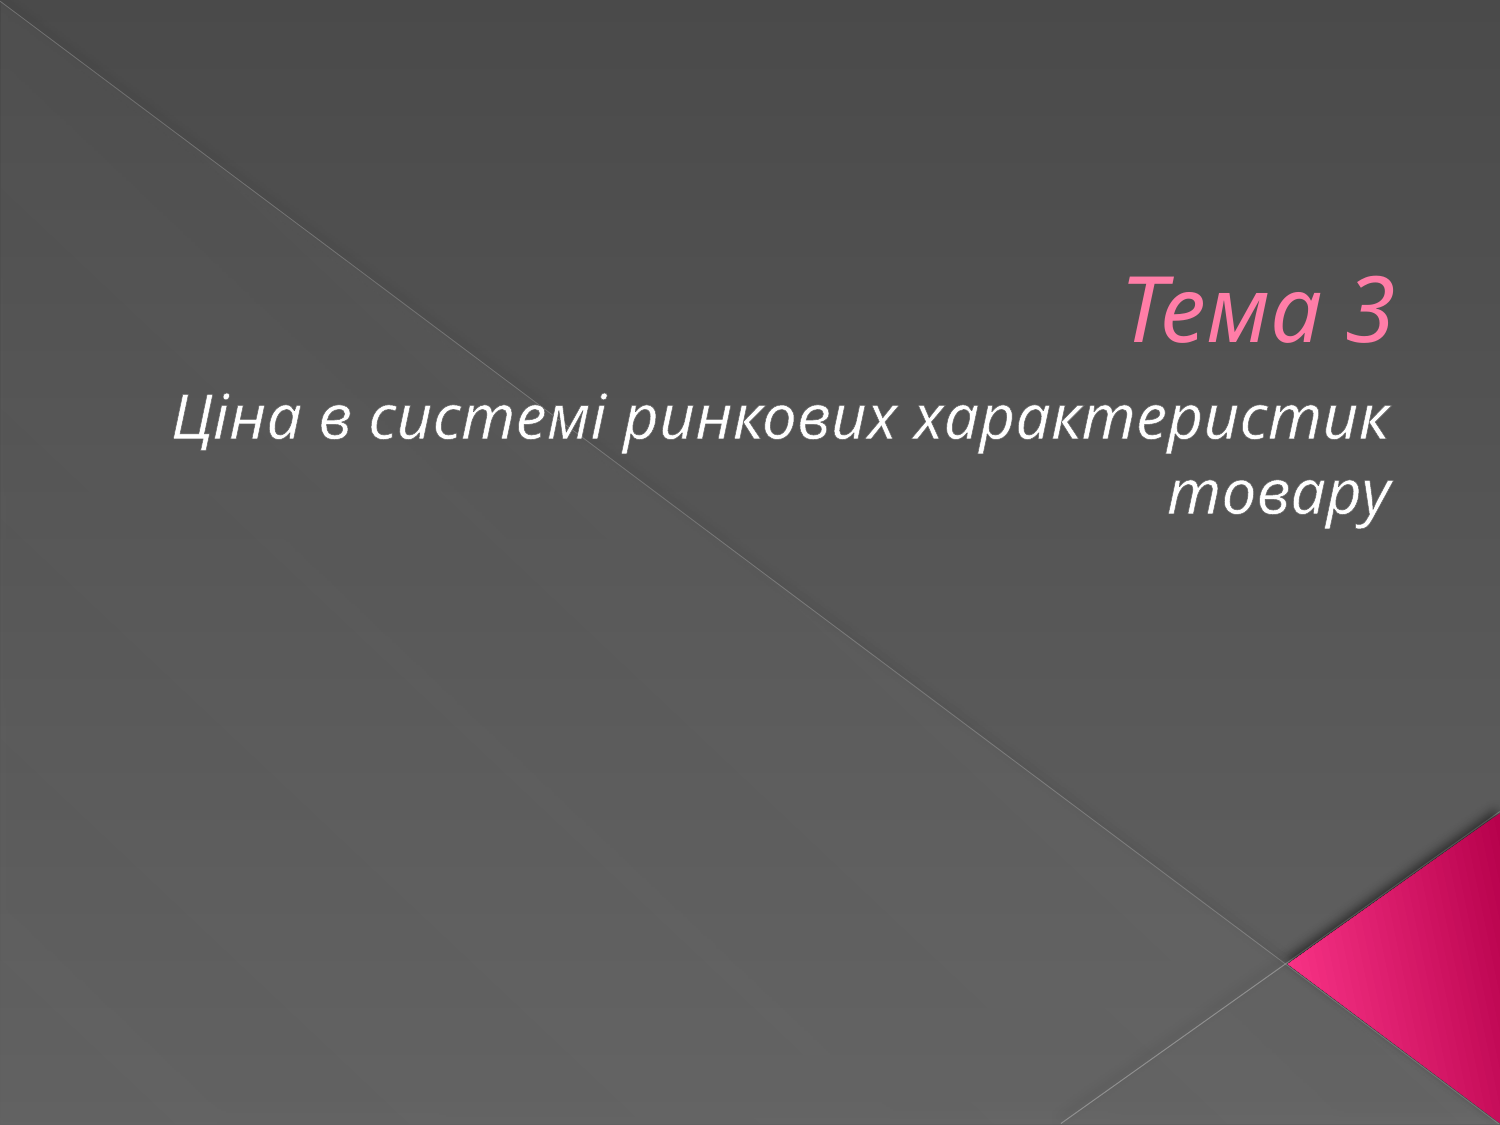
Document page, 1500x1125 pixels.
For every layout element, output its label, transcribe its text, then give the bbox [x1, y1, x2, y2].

title Тема 3 [88, 127, 1412, 369]
subtitle Ціна в системі ринкових характеристик товару [88, 369, 1412, 657]
